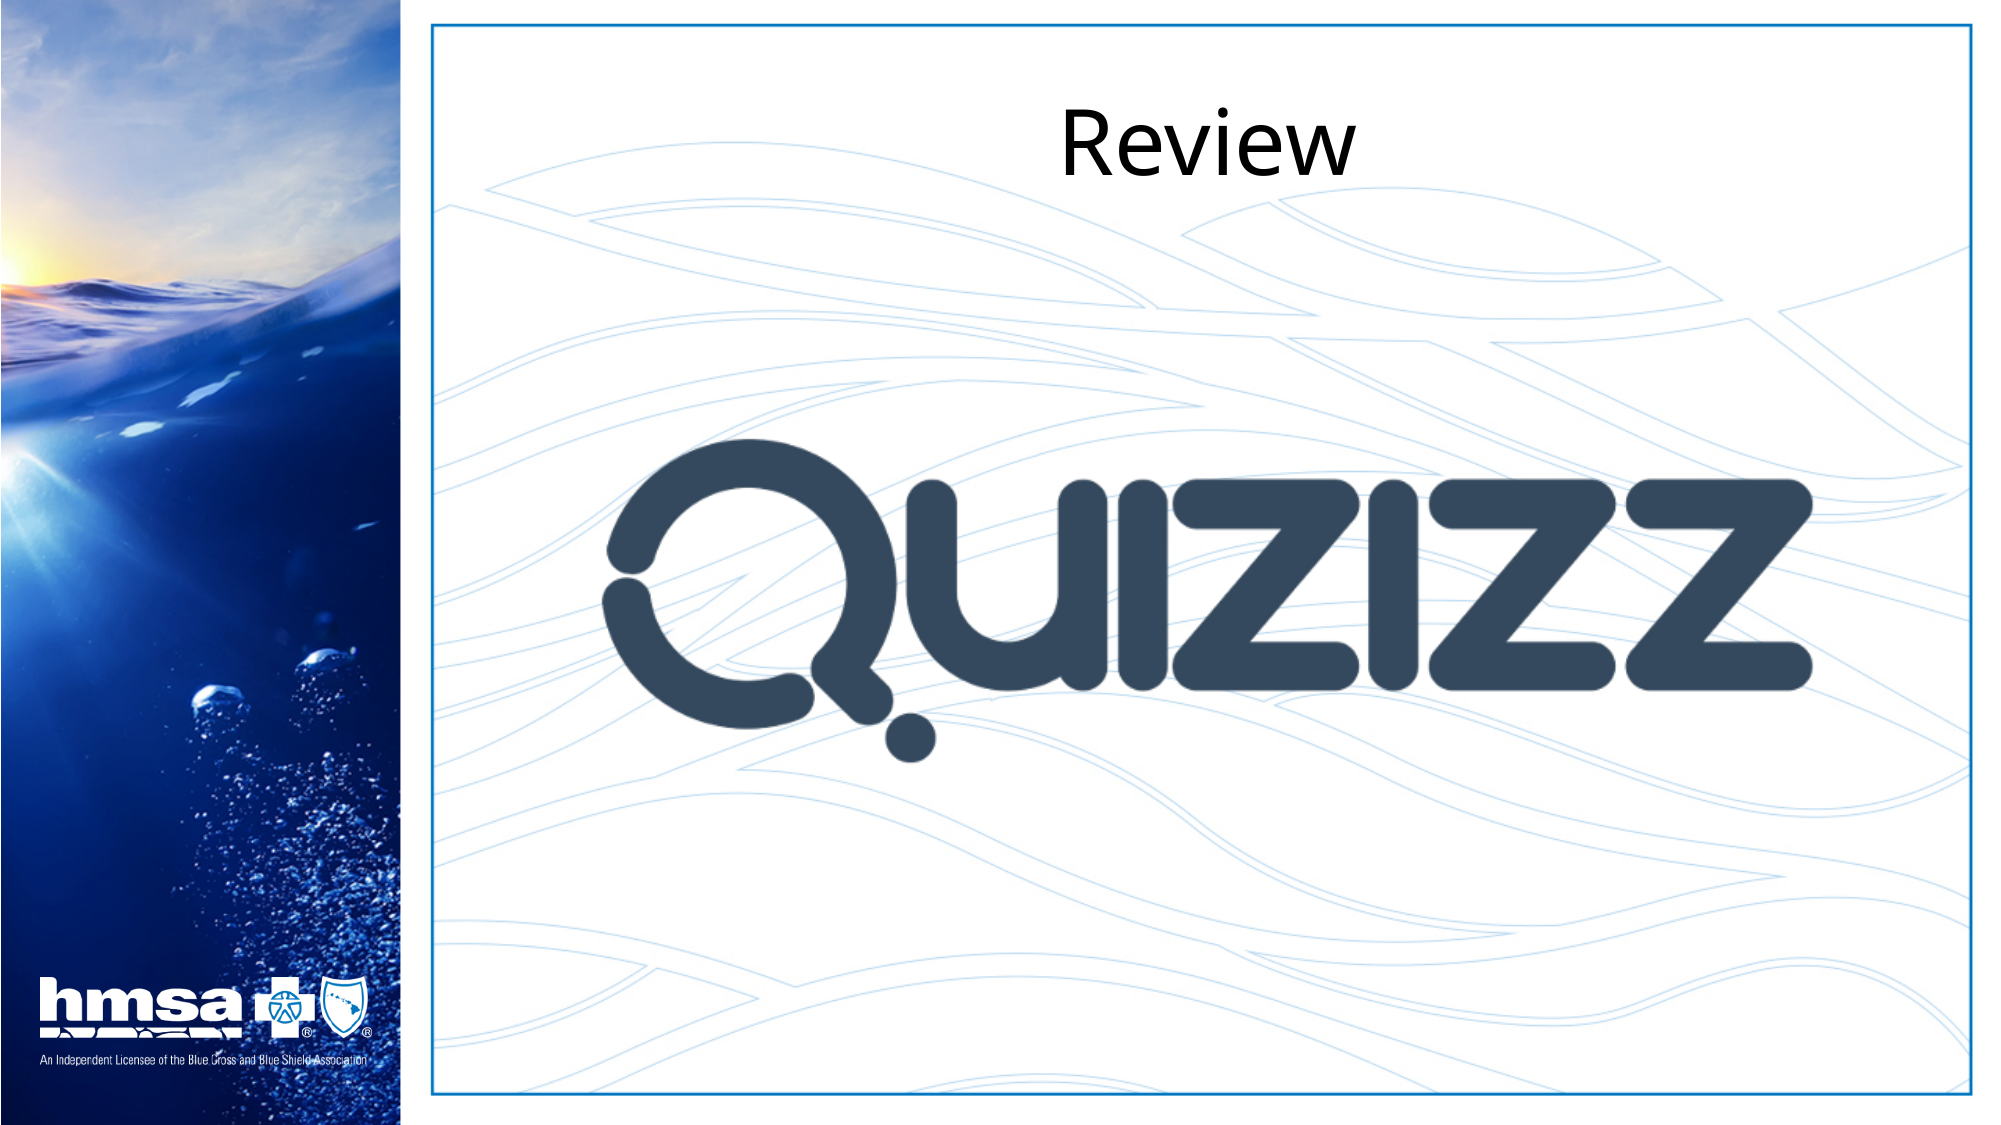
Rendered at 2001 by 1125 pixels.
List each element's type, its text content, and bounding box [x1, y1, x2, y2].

title Review [476, 45, 1939, 233]
picture [1, 0, 1999, 1125]
